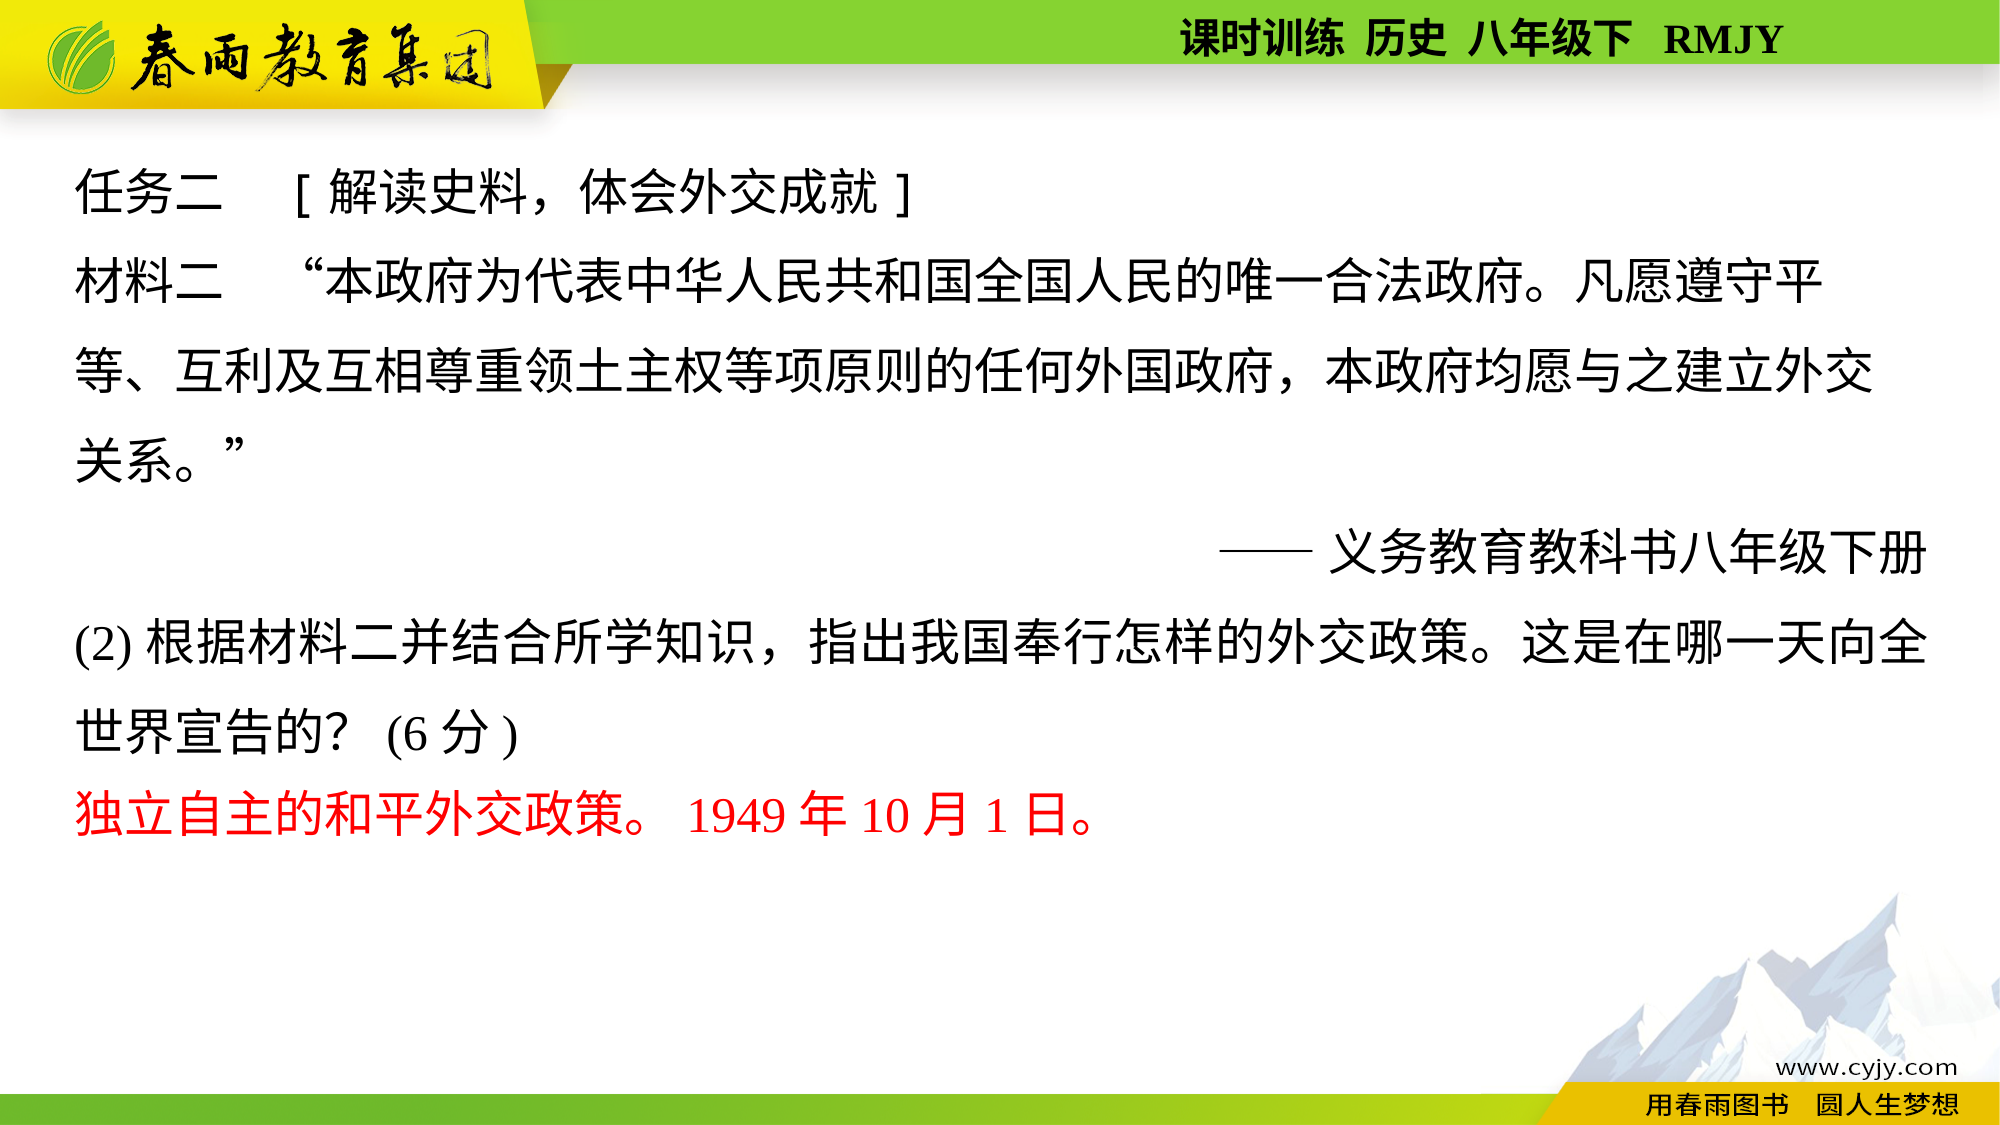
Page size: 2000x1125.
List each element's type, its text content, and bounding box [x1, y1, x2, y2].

list 任务二 [解读史料，体会外交成就] 材料二 “本政府为代表中华人民共和国全国人民的唯一合法政府。凡愿遵守平 等、互利及互相尊重领土主权等项原则的任何外国政府，本政府均愿与之建立外交 关系。” ——义务教育教科书八年级下册 (2)根据材料二并结合所学知识，指出我国奉行怎样的外交政策。这是在哪一天向全世界宣告的？(6分) [59, 122, 1944, 745]
text_box 独立自主的和平外交政策。1949年10月1日。 [59, 745, 1944, 851]
picture [0, 0, 2000, 1125]
